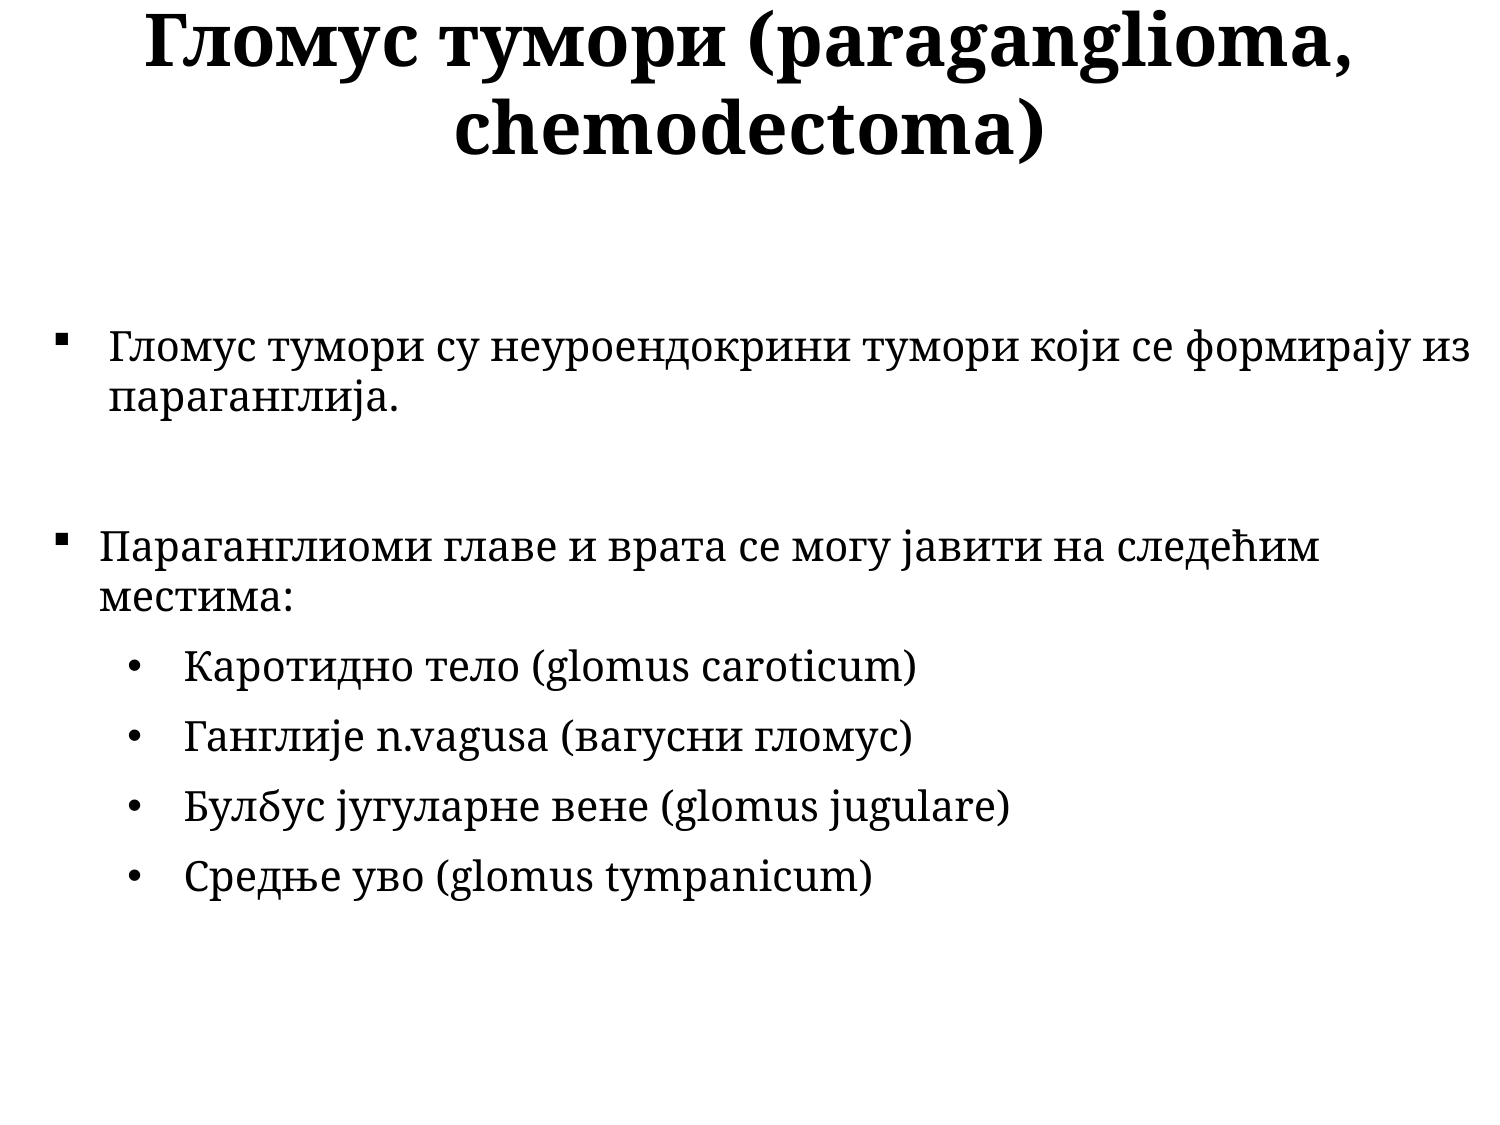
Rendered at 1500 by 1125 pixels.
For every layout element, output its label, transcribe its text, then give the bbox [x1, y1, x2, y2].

text_box Гломус тумори су неуроендокрини тумори који се формирају из параганглија. Параганглиоми главе и врата се могу јавити на следећим местима: Каротидно тело (glomus caroticum) Ганглије n.vagusa (вагусни гломус) Булбус југуларне вене (glomus jugulare) Средње уво (glomus tympanicum) [37, 212, 1488, 1125]
text_box Гломус тумори (paraganglioma, chemodectoma) [0, 12, 1500, 151]
